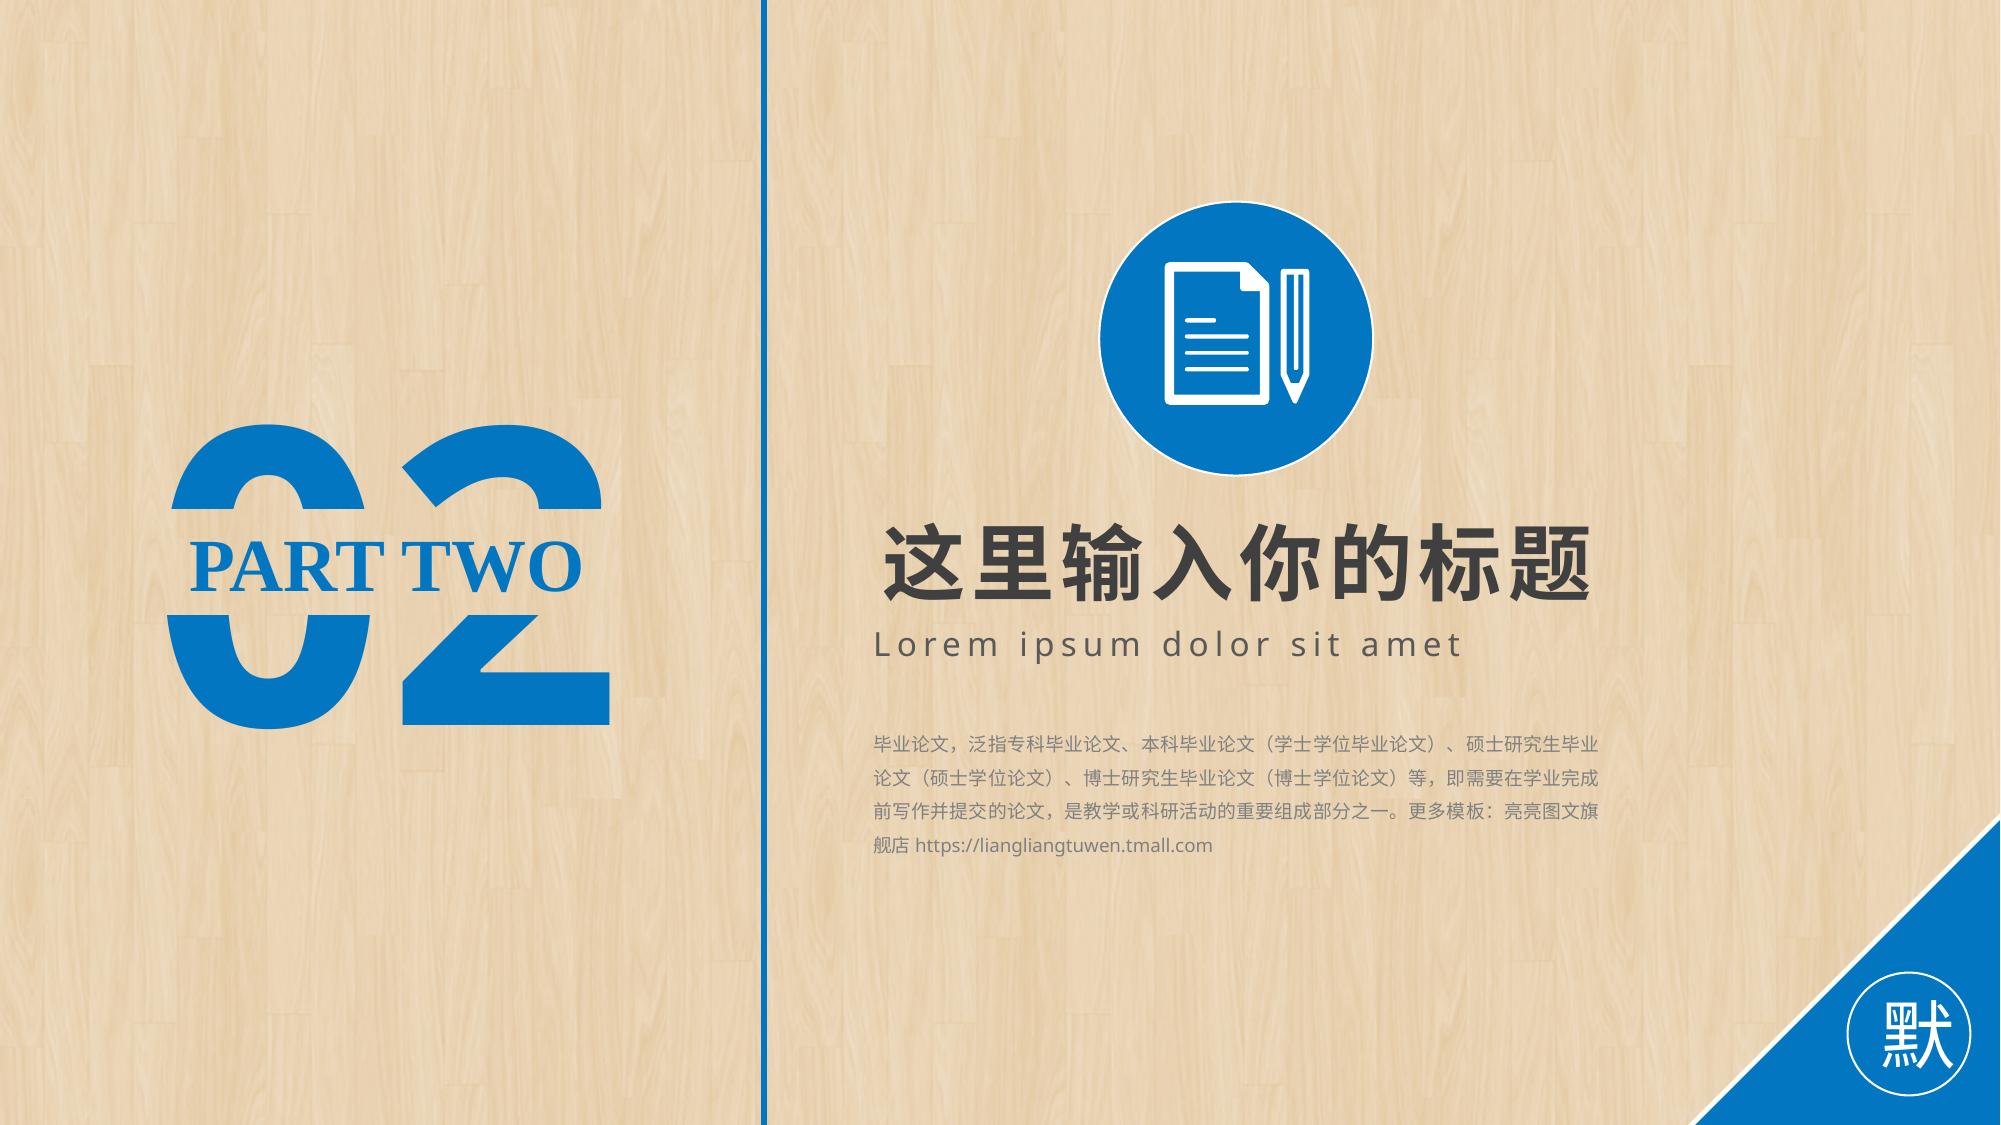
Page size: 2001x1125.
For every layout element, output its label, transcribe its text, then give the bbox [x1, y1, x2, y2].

text_box 默 [1846, 971, 1972, 1097]
text_box 这里输入你的标题 [867, 503, 1607, 615]
picture [767, 0, 2001, 1125]
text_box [1099, 201, 1374, 476]
text_box [1693, 818, 2000, 1125]
text_box [1686, 811, 2000, 1125]
text_box Lorem ipsum dolor sit amet [858, 615, 1614, 671]
picture [0, 0, 761, 1125]
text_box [42, 303, 733, 822]
text_box 毕业论文，泛指专科毕业论文、本科毕业论文（学士学位毕业论文）、硕士研究生毕业论文（硕士学位论文）、博士研究生毕业论文（博士学位论文）等，即需要在学业完成前写作并提交的论文，是教学或科研活动的重要组成部分之一。更多模板：亮亮图文旗舰店https://liangliangtuwen.tmall.com [858, 713, 1614, 864]
